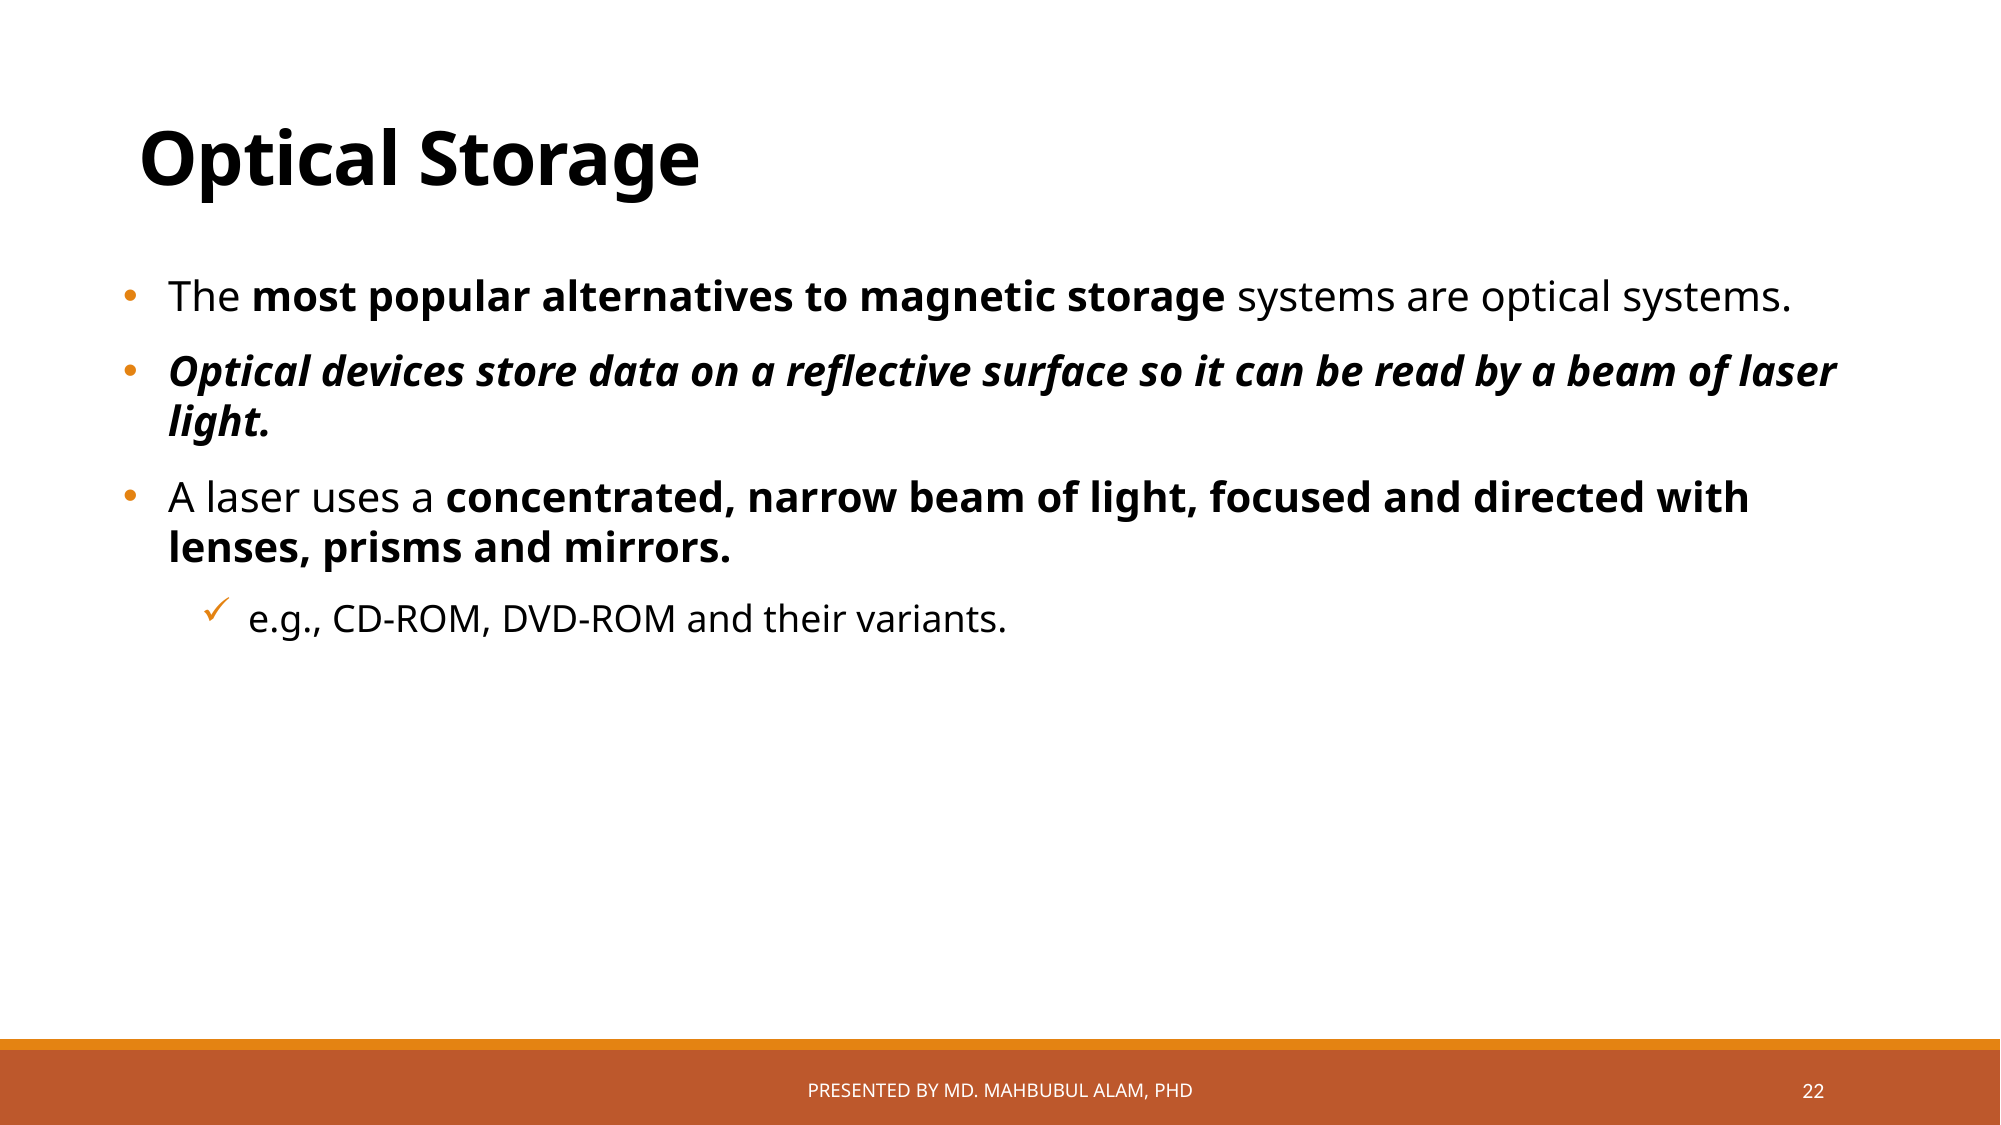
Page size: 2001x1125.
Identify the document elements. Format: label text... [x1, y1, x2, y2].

list The most popular alternatives to magnetic storage systems are optical systems. Optical devices store data on a reflective surface so it can be read by a beam of laser light. A laser uses a concentrated, narrow beam of light, focused and directed with lenses, prisms and mirrors. e.g., CD-ROM, DVD-ROM and their variants. [123, 262, 1863, 963]
slide_number 22 [1624, 1059, 1840, 1120]
title Optical Storage [123, 96, 1829, 209]
footer Presented by Md. Mahbubul Alam, PhD [604, 1059, 1396, 1120]
